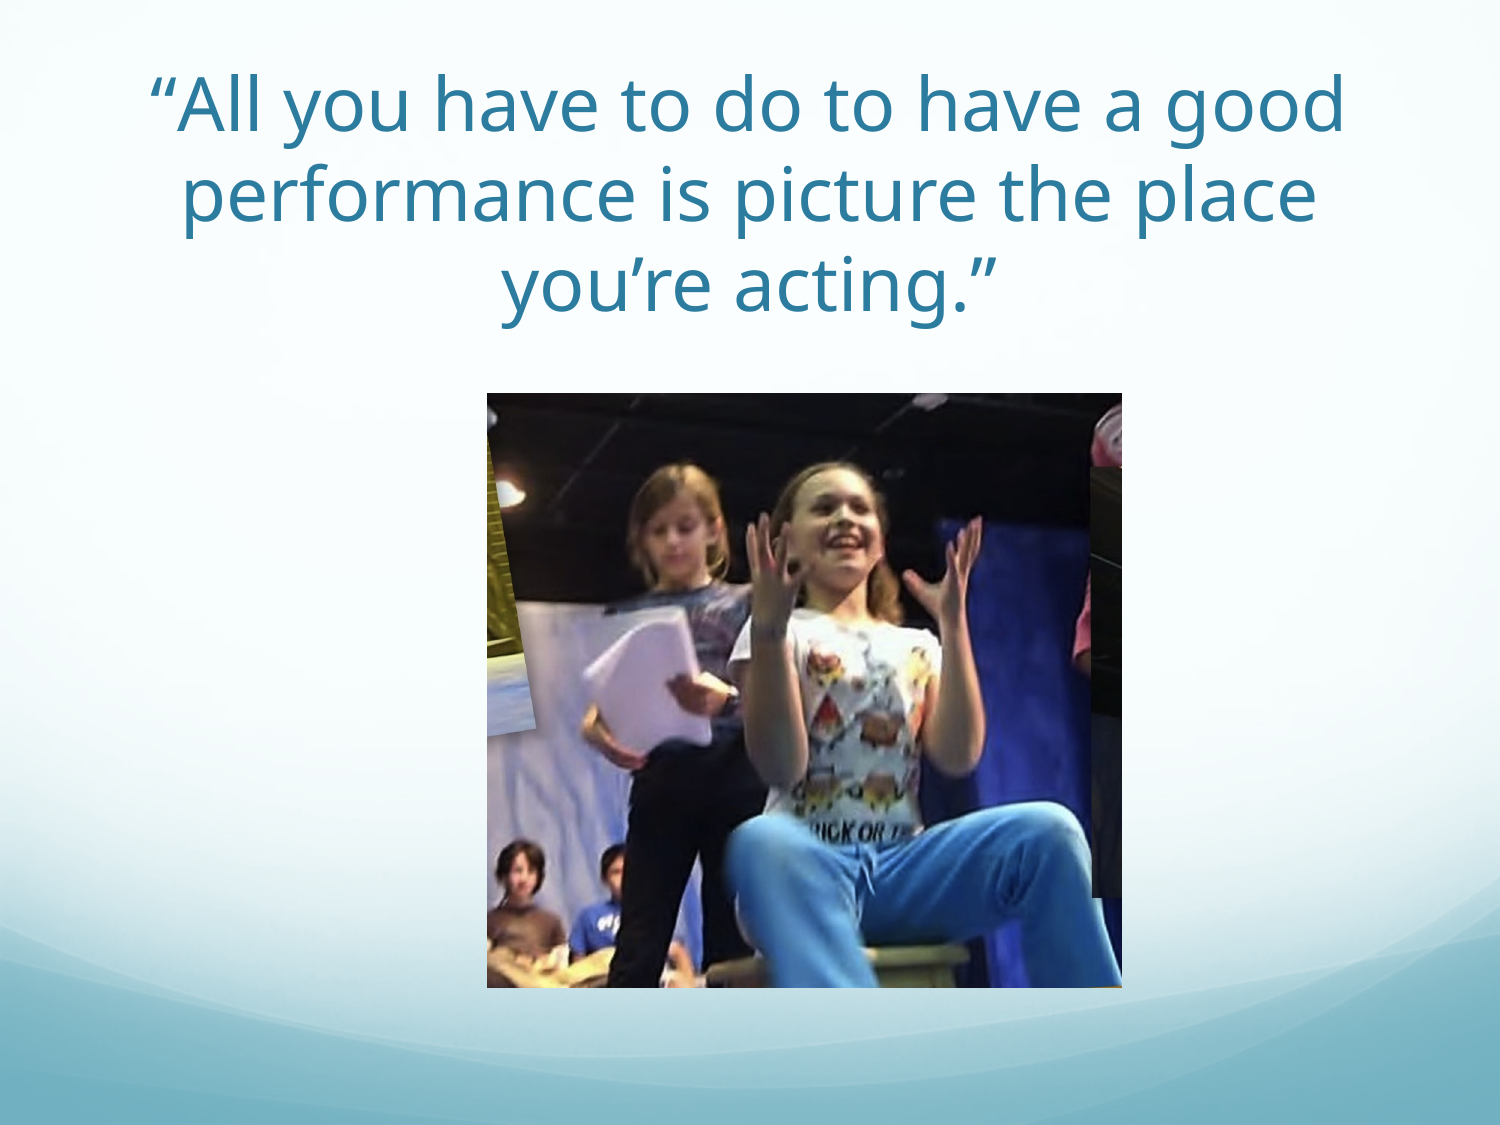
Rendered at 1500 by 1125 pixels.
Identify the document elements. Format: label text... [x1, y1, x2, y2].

title “All you have to do to have a good performance is picture the place you’re acting.” [90, 17, 1410, 394]
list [254, 393, 1355, 988]
